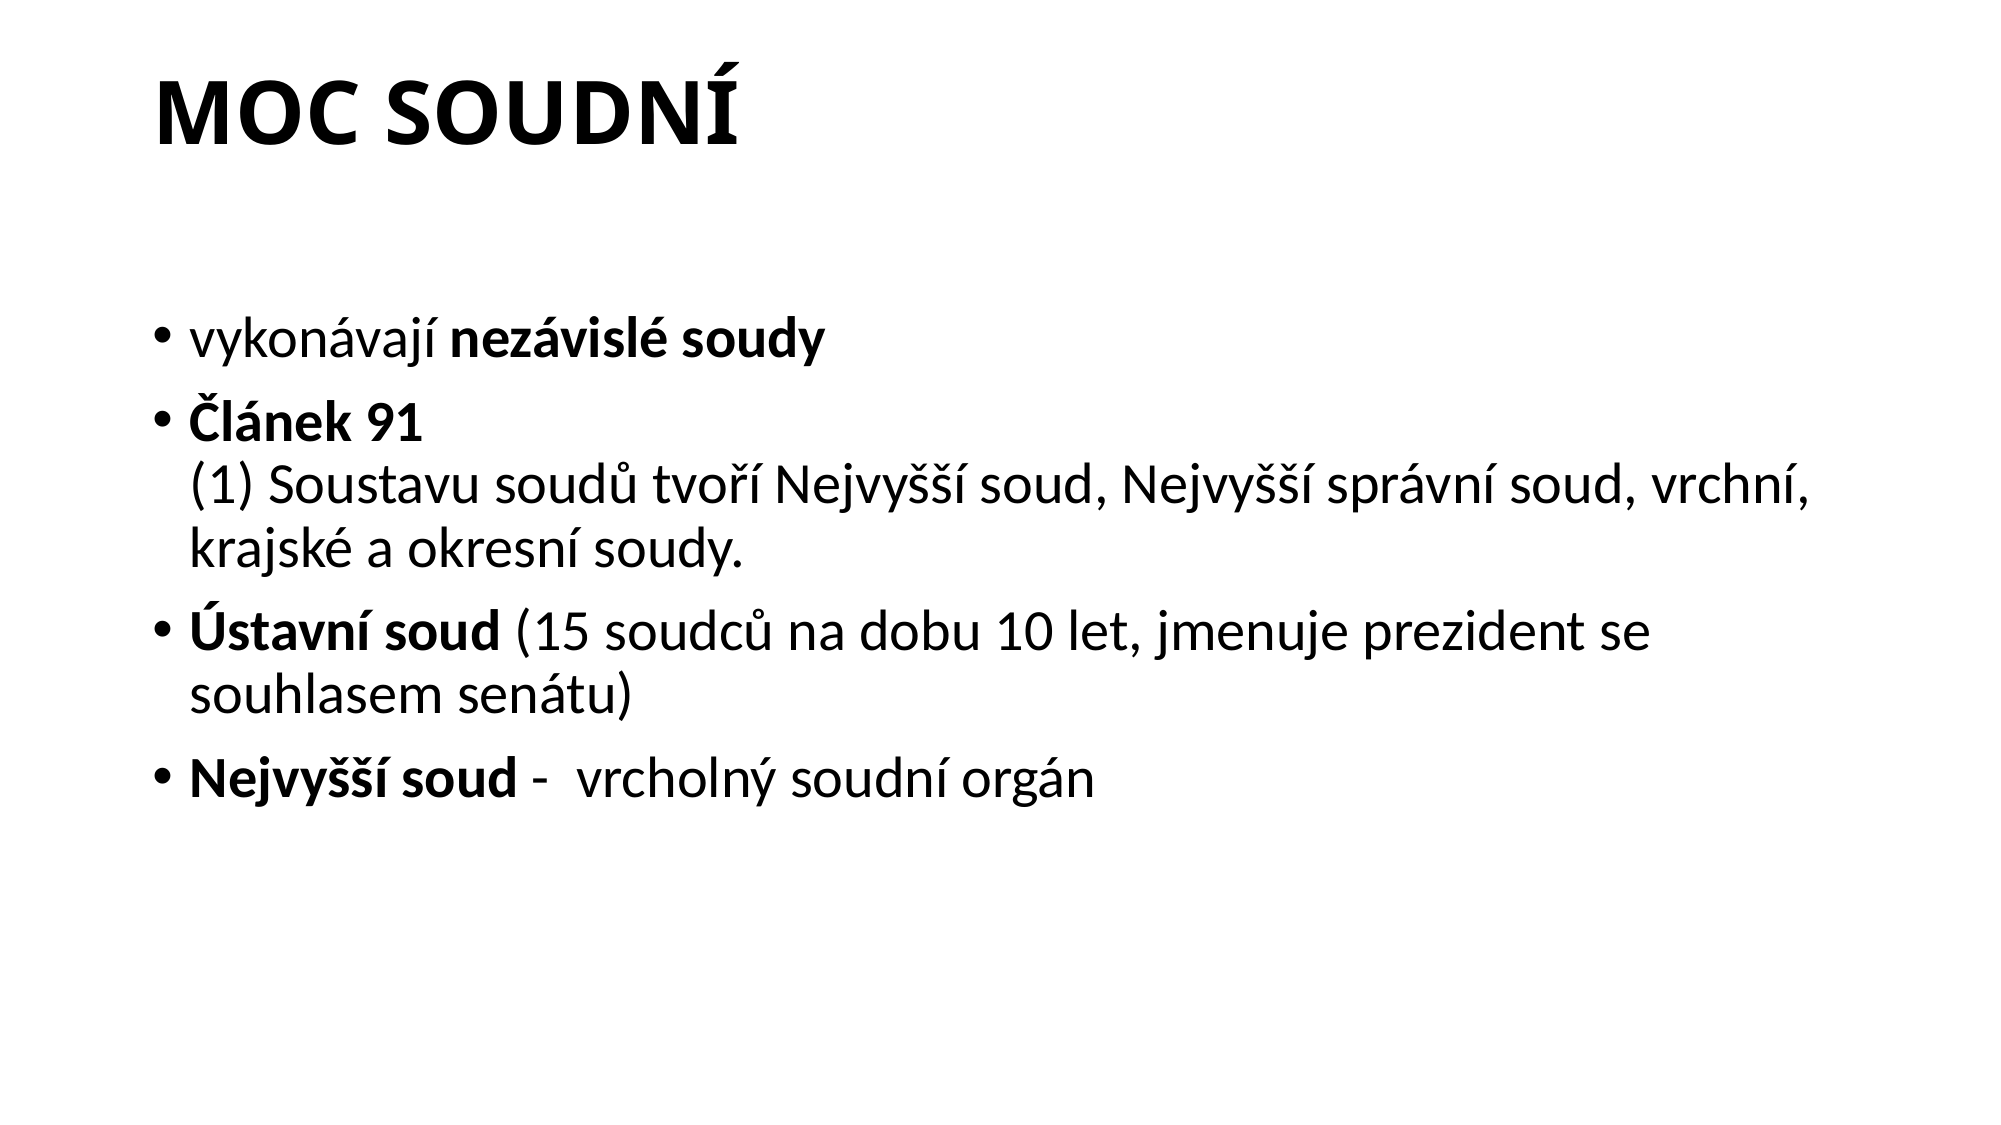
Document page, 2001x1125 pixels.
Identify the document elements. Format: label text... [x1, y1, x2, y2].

list vykonávají nezávislé soudy Článek 91 (1) Soustavu soudů tvoří Nejvyšší soud, Nejvyšší správní soud, vrchní, krajské a okresní soudy. Ústavní soud (15 soudců na dobu 10 let, jmenuje prezident se souhlasem senátu) Nejvyšší soud - vrcholný soudní orgán [137, 299, 1863, 1014]
title MOC SOUDNÍ [137, 59, 1863, 278]
